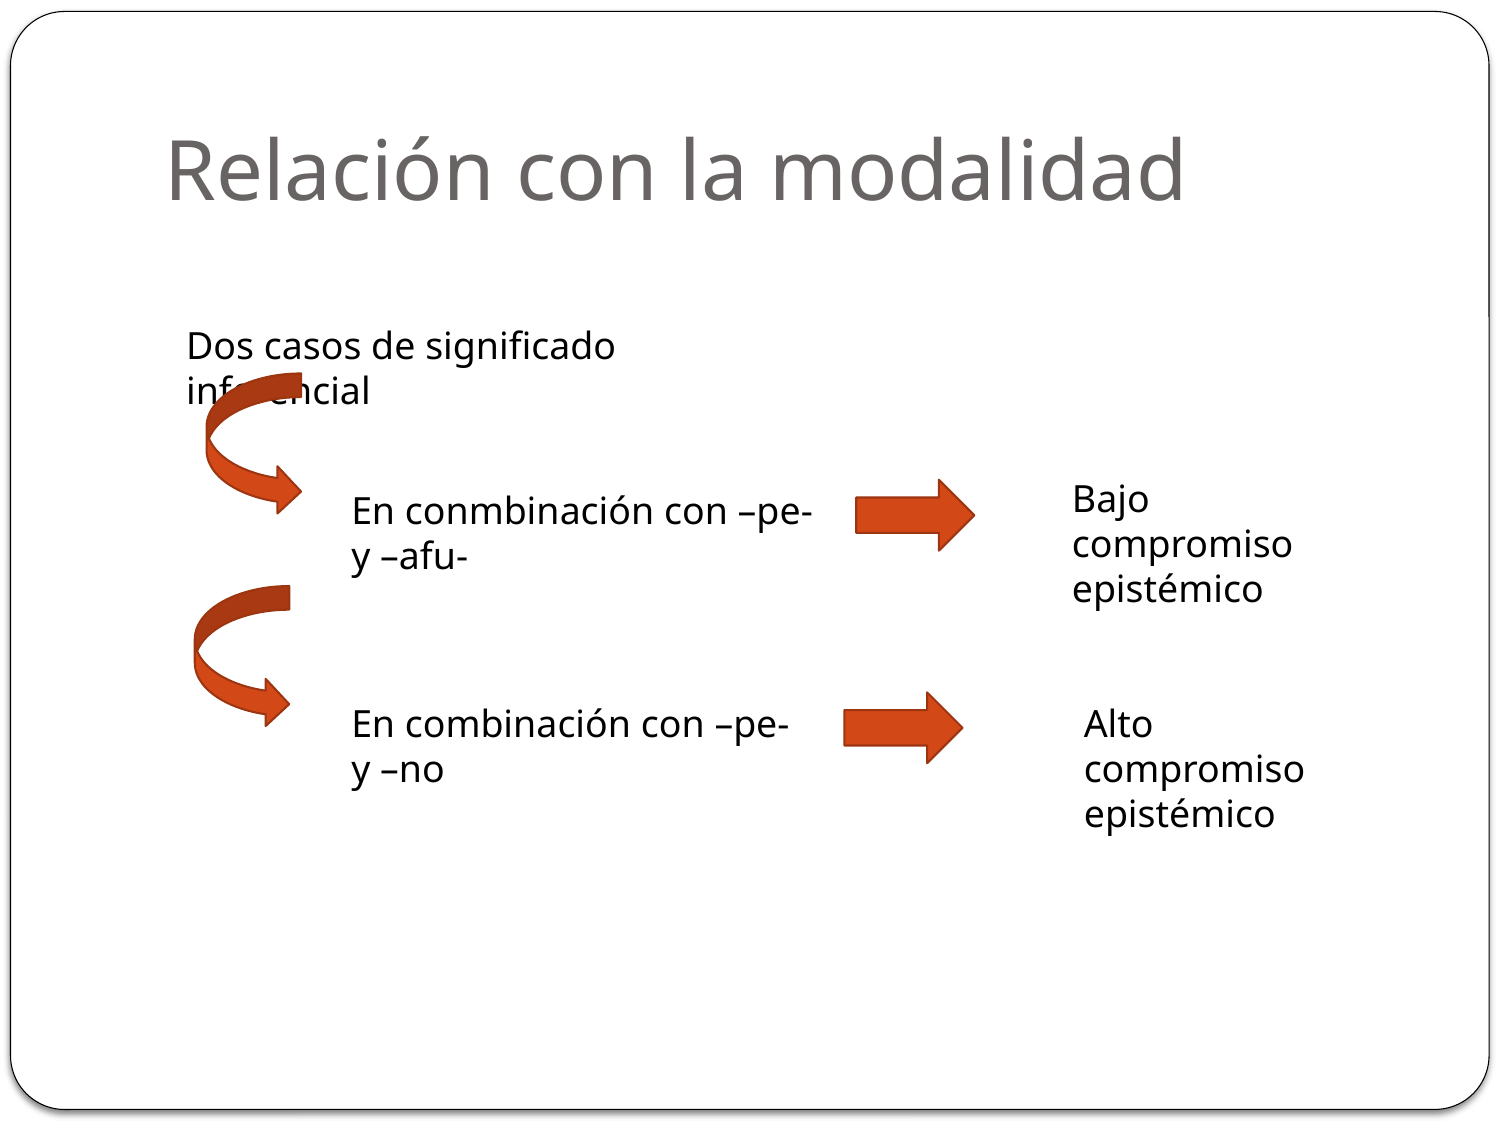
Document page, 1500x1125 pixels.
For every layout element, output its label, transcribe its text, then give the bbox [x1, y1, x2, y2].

text_box Dos casos de significado inferencial [171, 314, 691, 420]
text_box Alto compromiso epistémico [1068, 692, 1400, 843]
text_box [193, 585, 291, 728]
text_box [205, 372, 303, 515]
text_box Bajo compromiso epistémico [1057, 467, 1388, 618]
title Relación con la modalidad [150, 45, 1425, 233]
text_box [855, 478, 976, 552]
text_box En conmbinación con –pe- y –afu- [336, 479, 833, 585]
text_box [843, 691, 964, 765]
text_box En combinación con –pe- y –no [336, 692, 833, 798]
